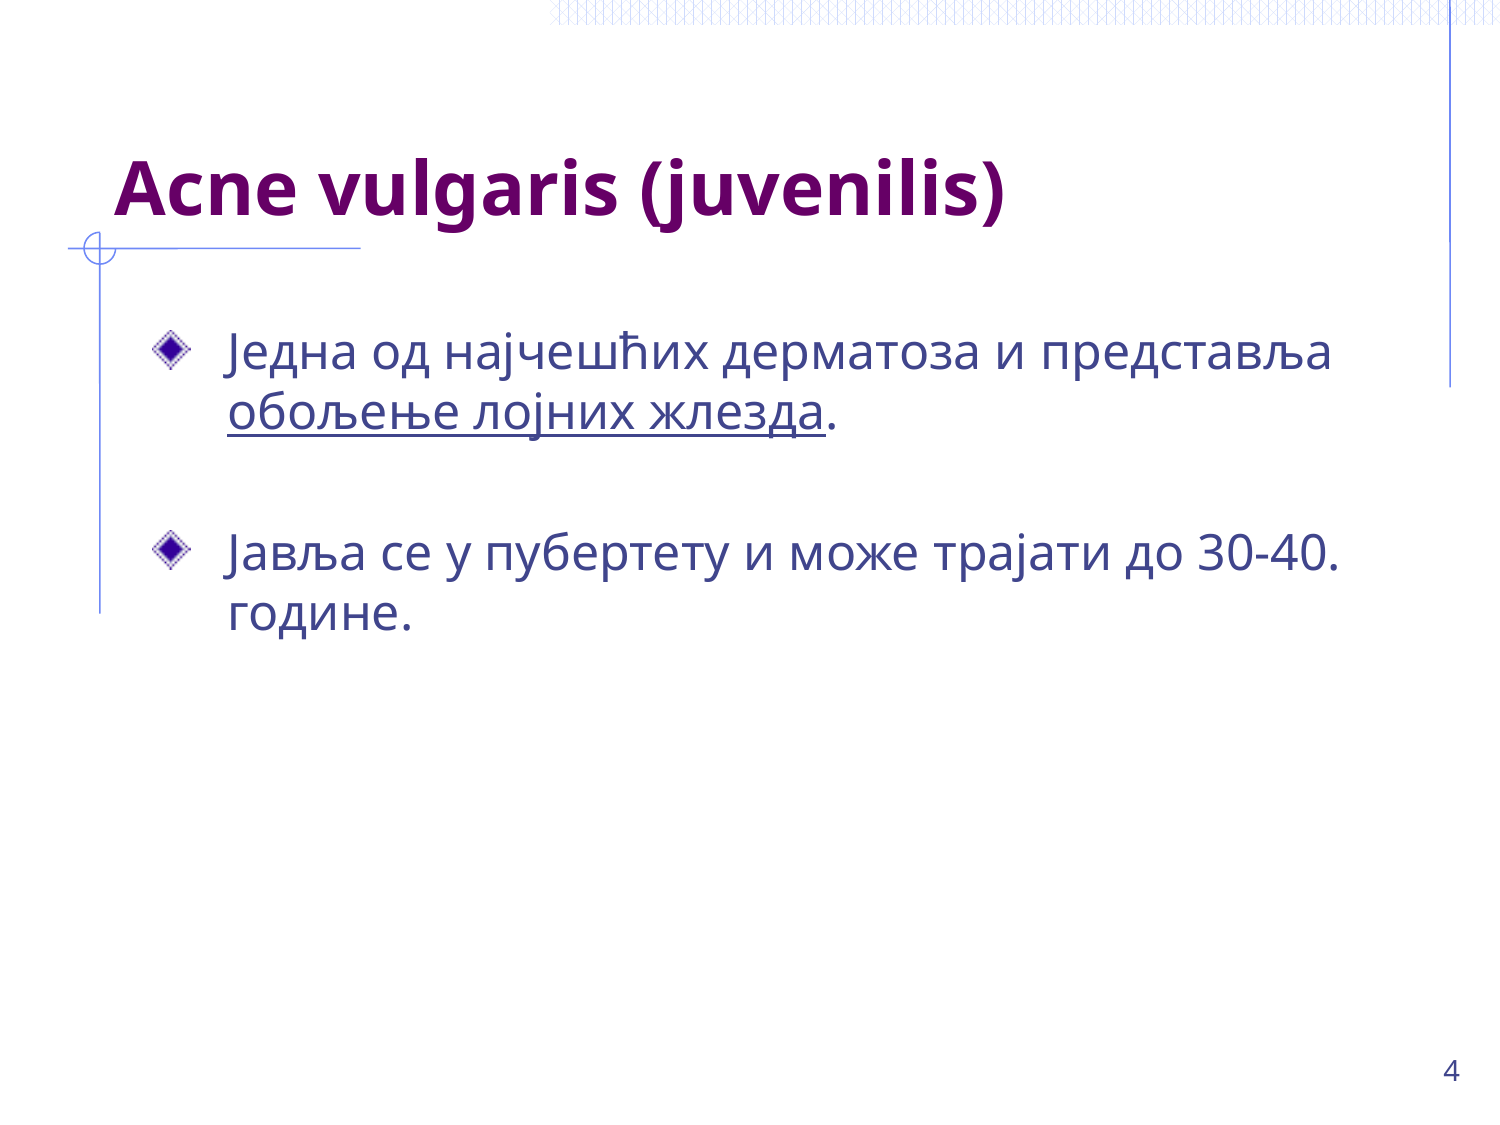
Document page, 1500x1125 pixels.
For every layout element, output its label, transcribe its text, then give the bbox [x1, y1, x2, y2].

title Acne vulgaris (juvenilis) [99, 49, 1376, 238]
picture [152, 330, 191, 370]
slide_number 4 [1162, 1025, 1475, 1100]
picture [152, 530, 191, 570]
list Једна од најчешћих дерматоза и представља обољење лојних жлезда. Јавља се у пубертету и може трајати до 30-40. године. [137, 312, 1413, 988]
